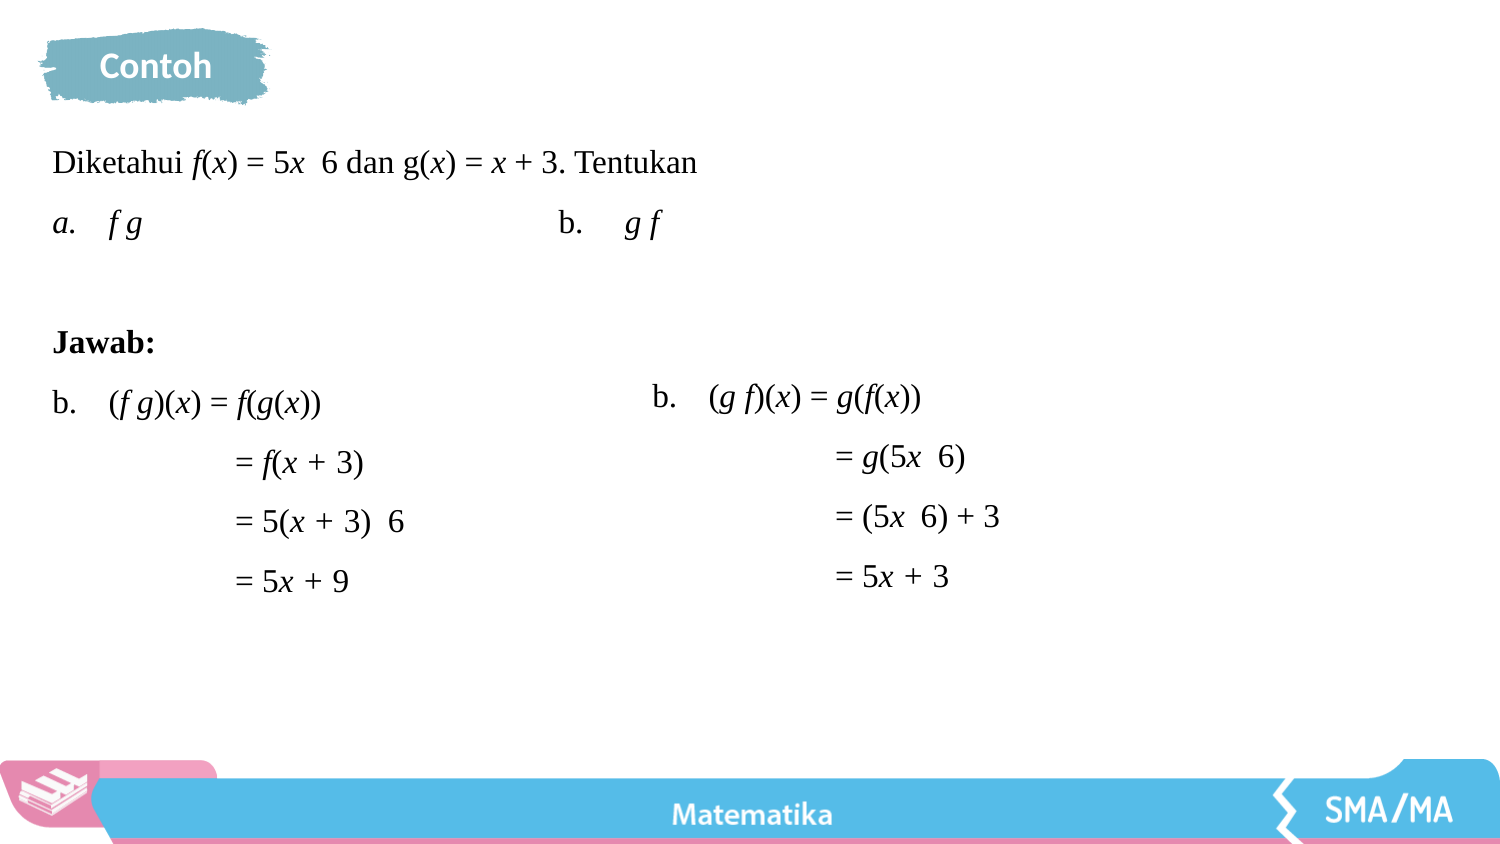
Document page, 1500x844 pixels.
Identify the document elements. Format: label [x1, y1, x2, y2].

text_box [37, 112, 1488, 674]
text_box [37, 28, 272, 108]
picture [0, 759, 1500, 844]
